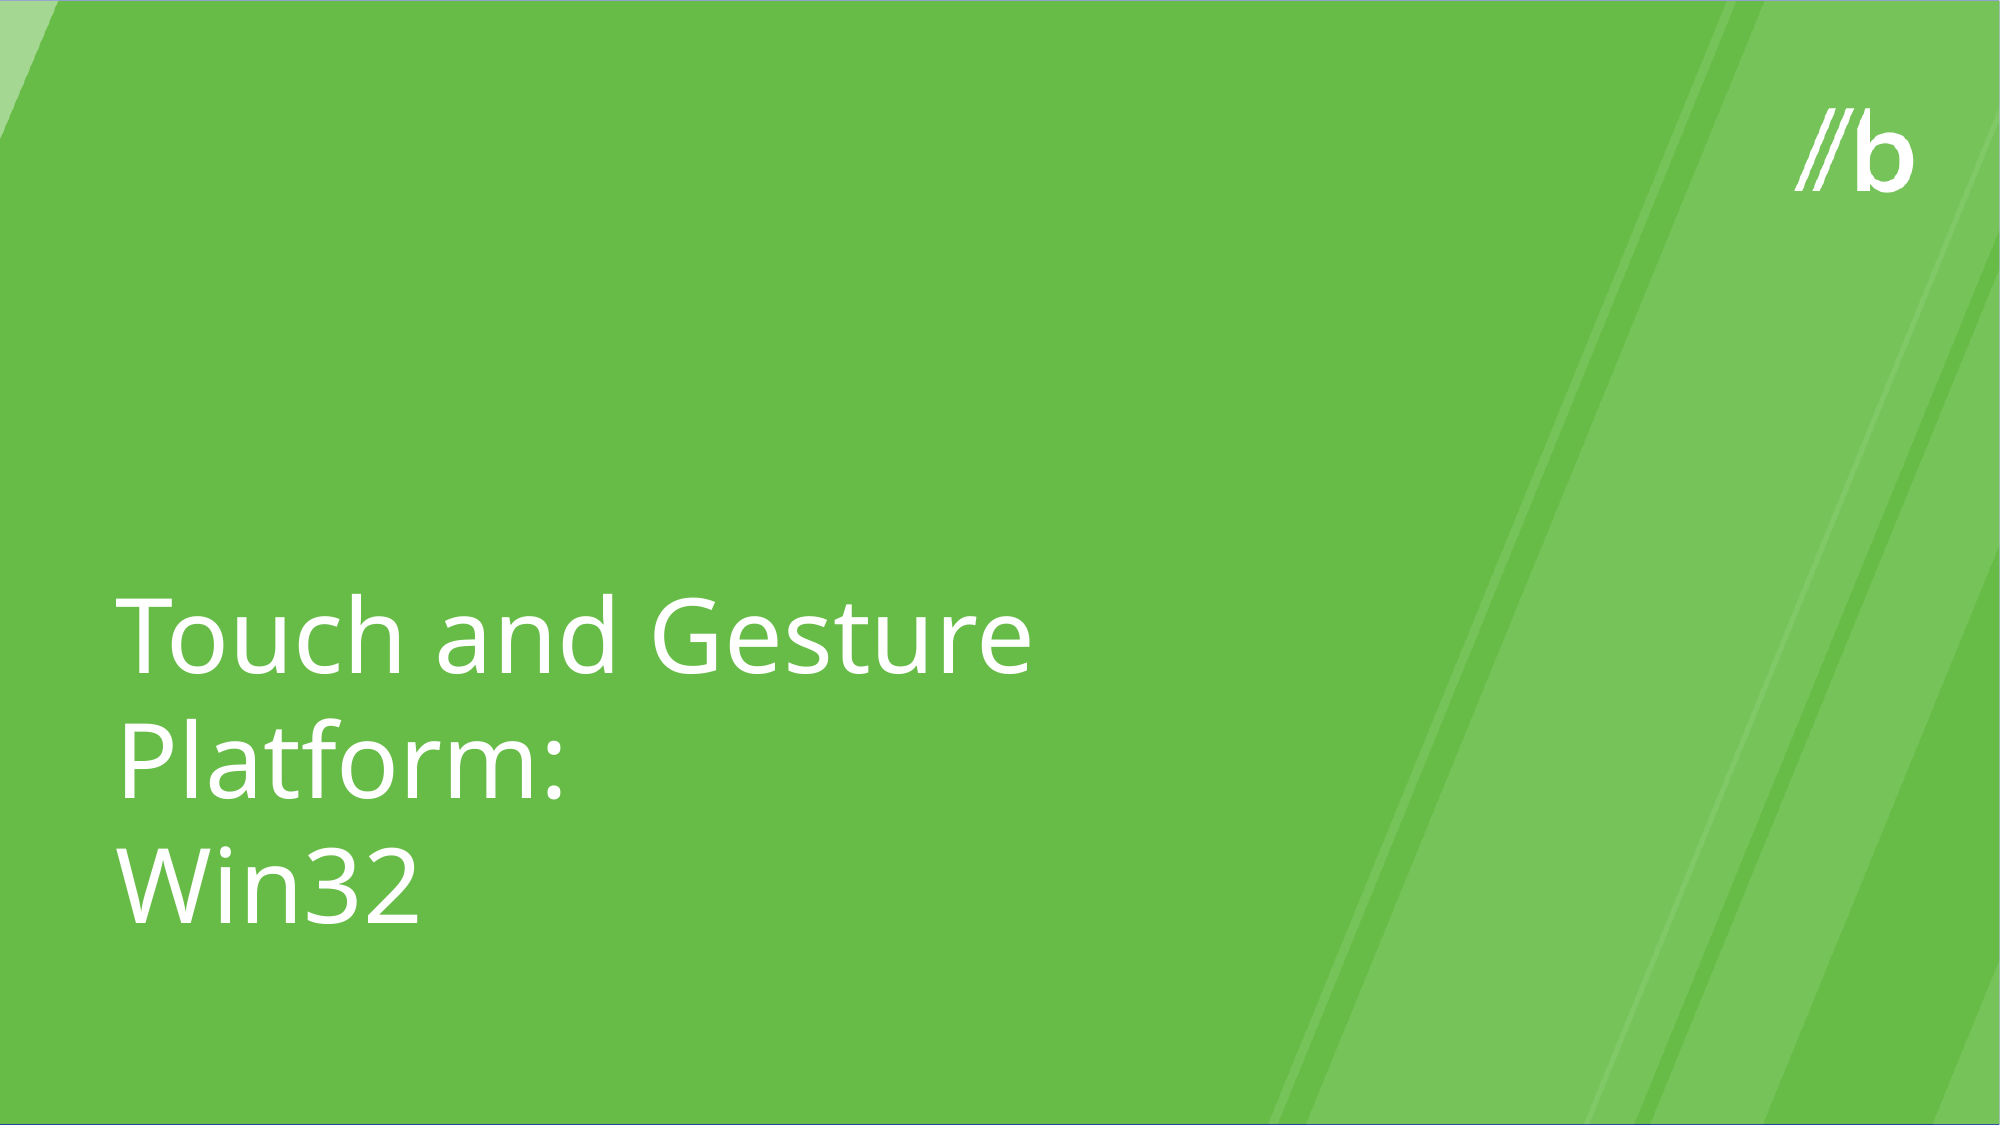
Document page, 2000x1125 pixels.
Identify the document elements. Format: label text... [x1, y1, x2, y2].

picture [0, 0, 2000, 1125]
text_box Touch and Gesture Platform: Win32 [100, 562, 1504, 953]
